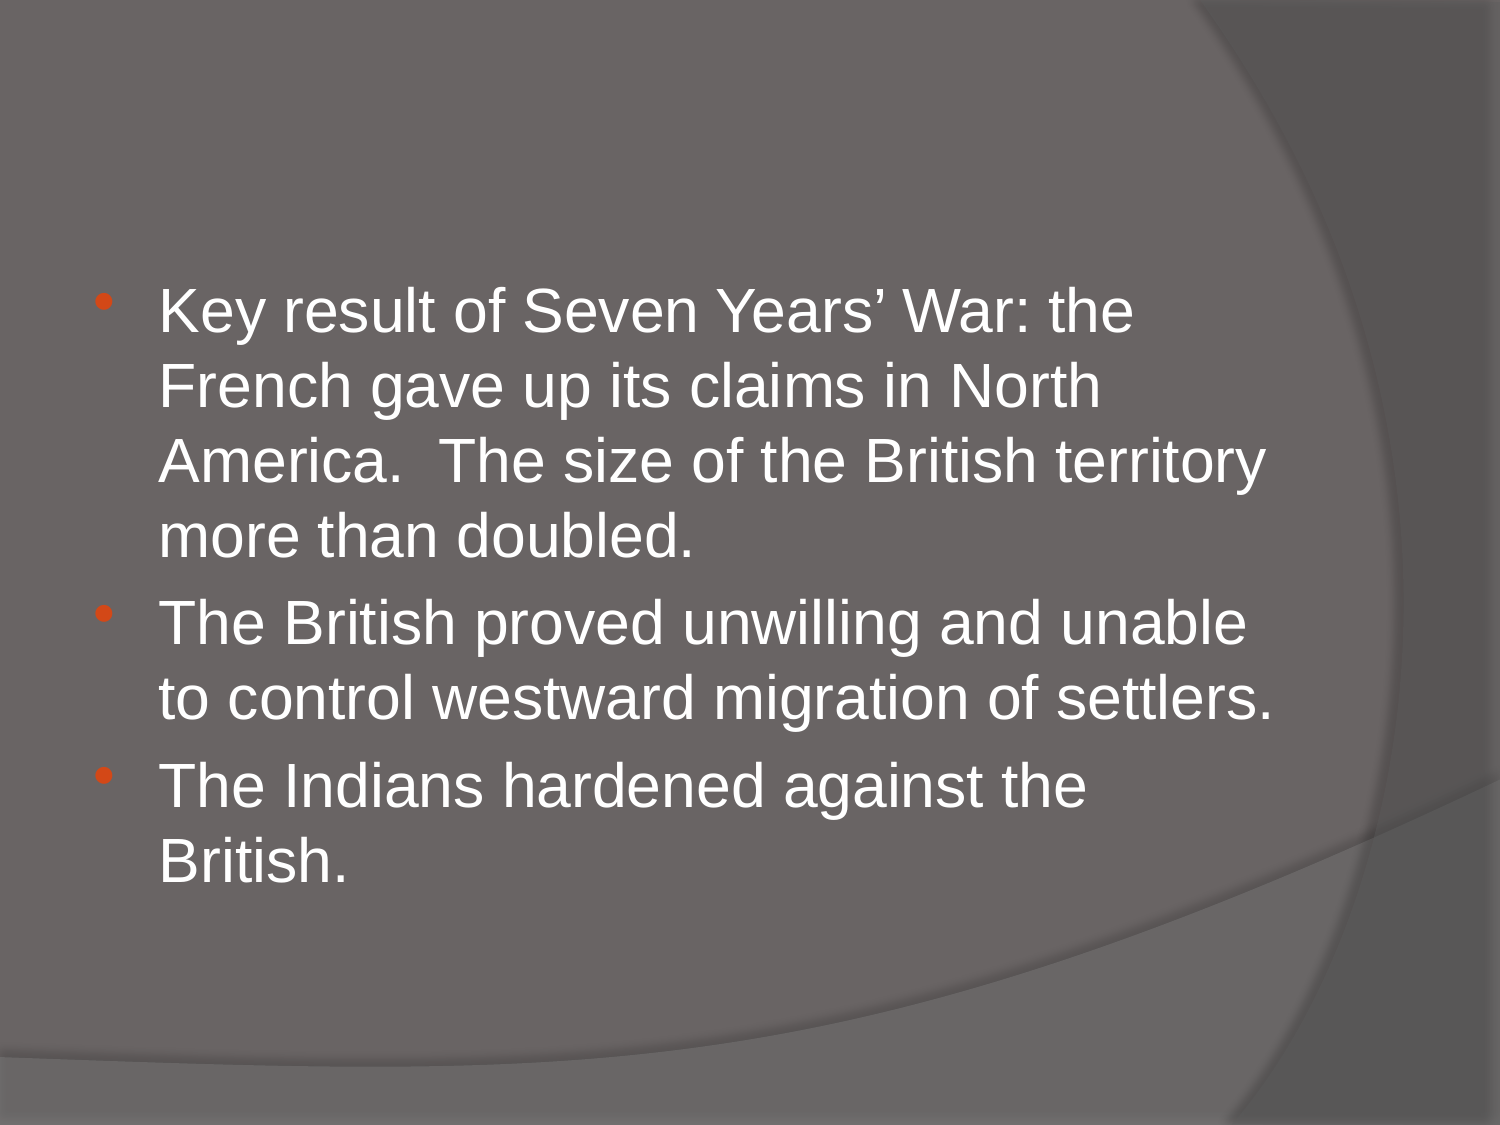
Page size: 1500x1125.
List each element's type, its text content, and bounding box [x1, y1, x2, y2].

list Key result of Seven Years’ War: the French gave up its claims in North America. The size of the British territory more than doubled. The British proved unwilling and unable to control westward migration of settlers. The Indians hardened against the British. [75, 262, 1300, 1005]
